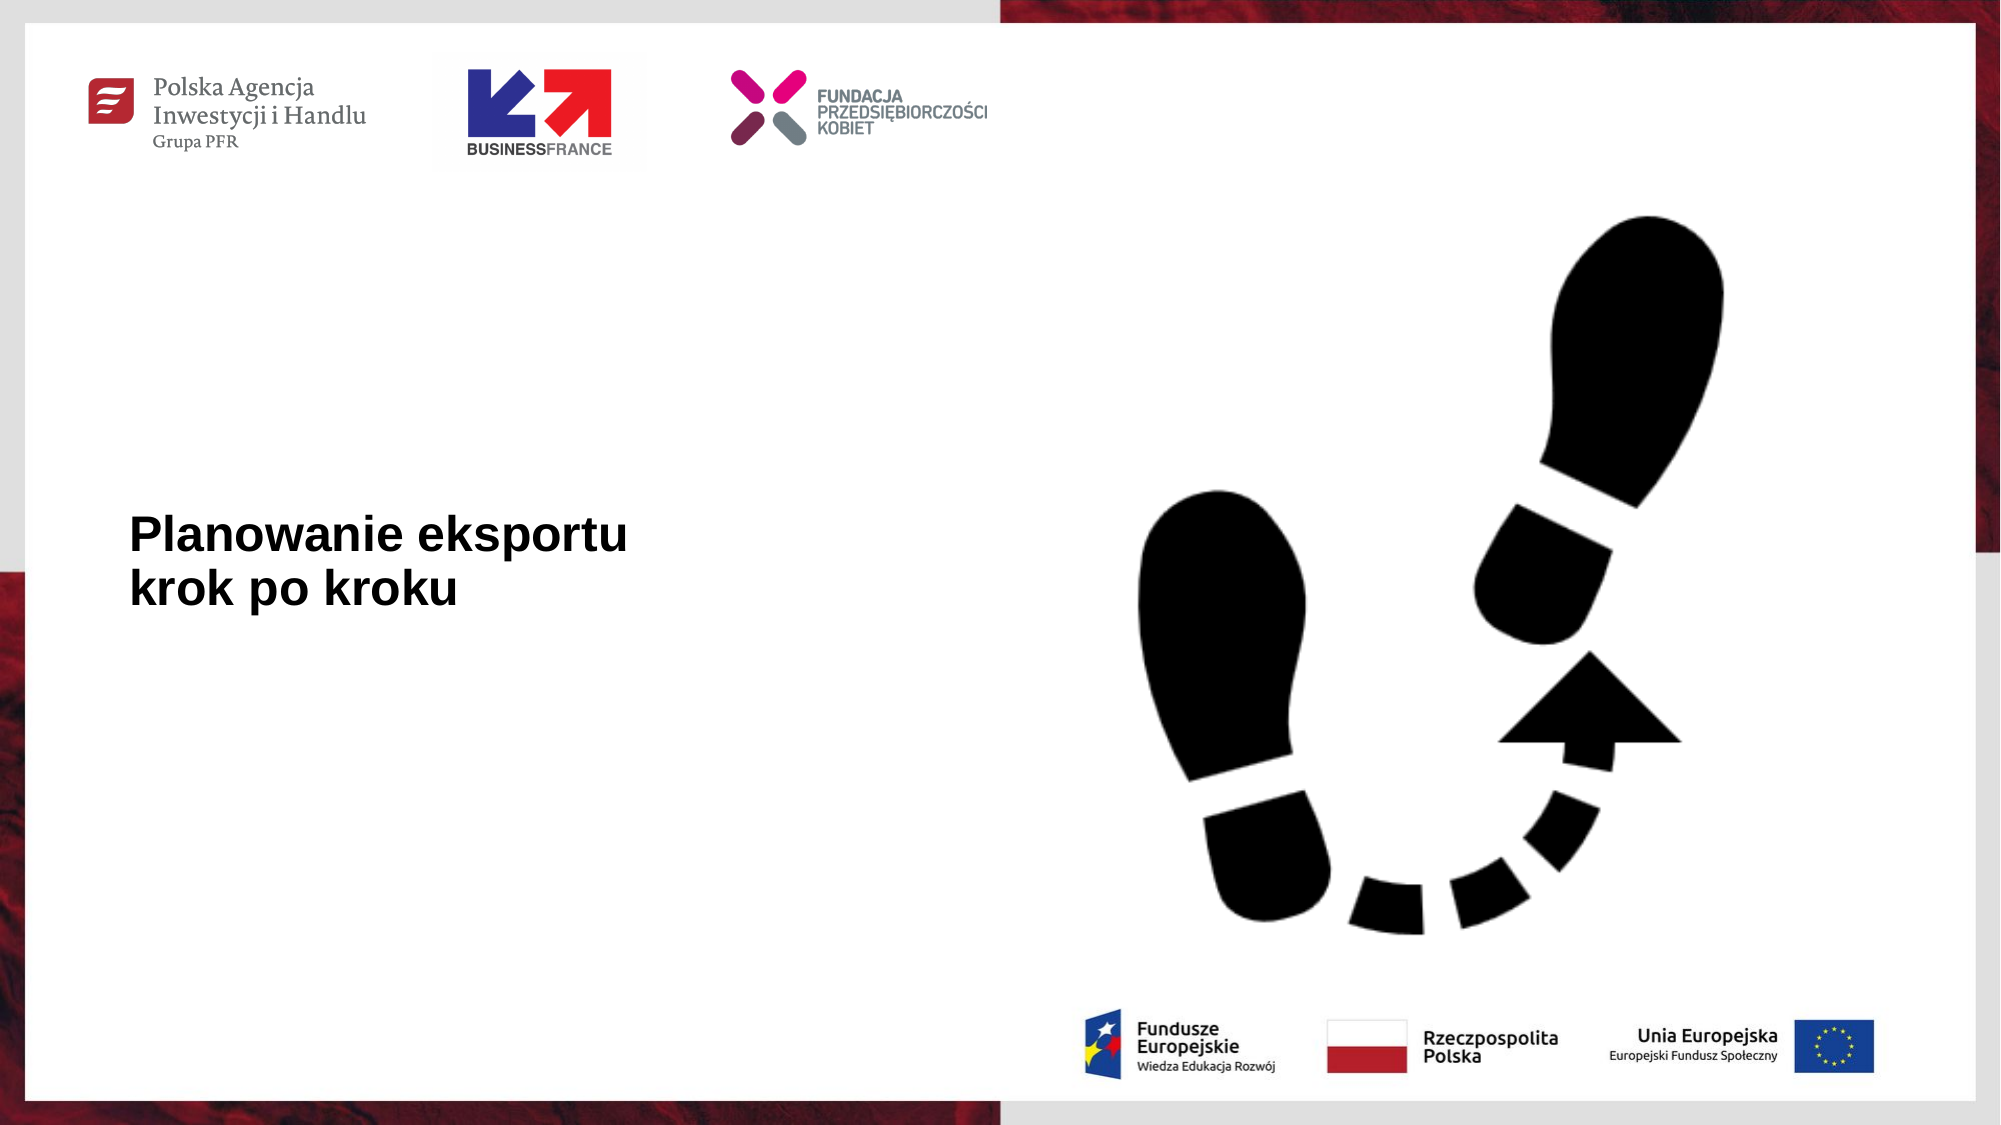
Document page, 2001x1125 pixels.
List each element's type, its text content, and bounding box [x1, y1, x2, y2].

text_box Planowanie eksportu krok po kroku [114, 210, 776, 624]
picture [0, 0, 2001, 1125]
